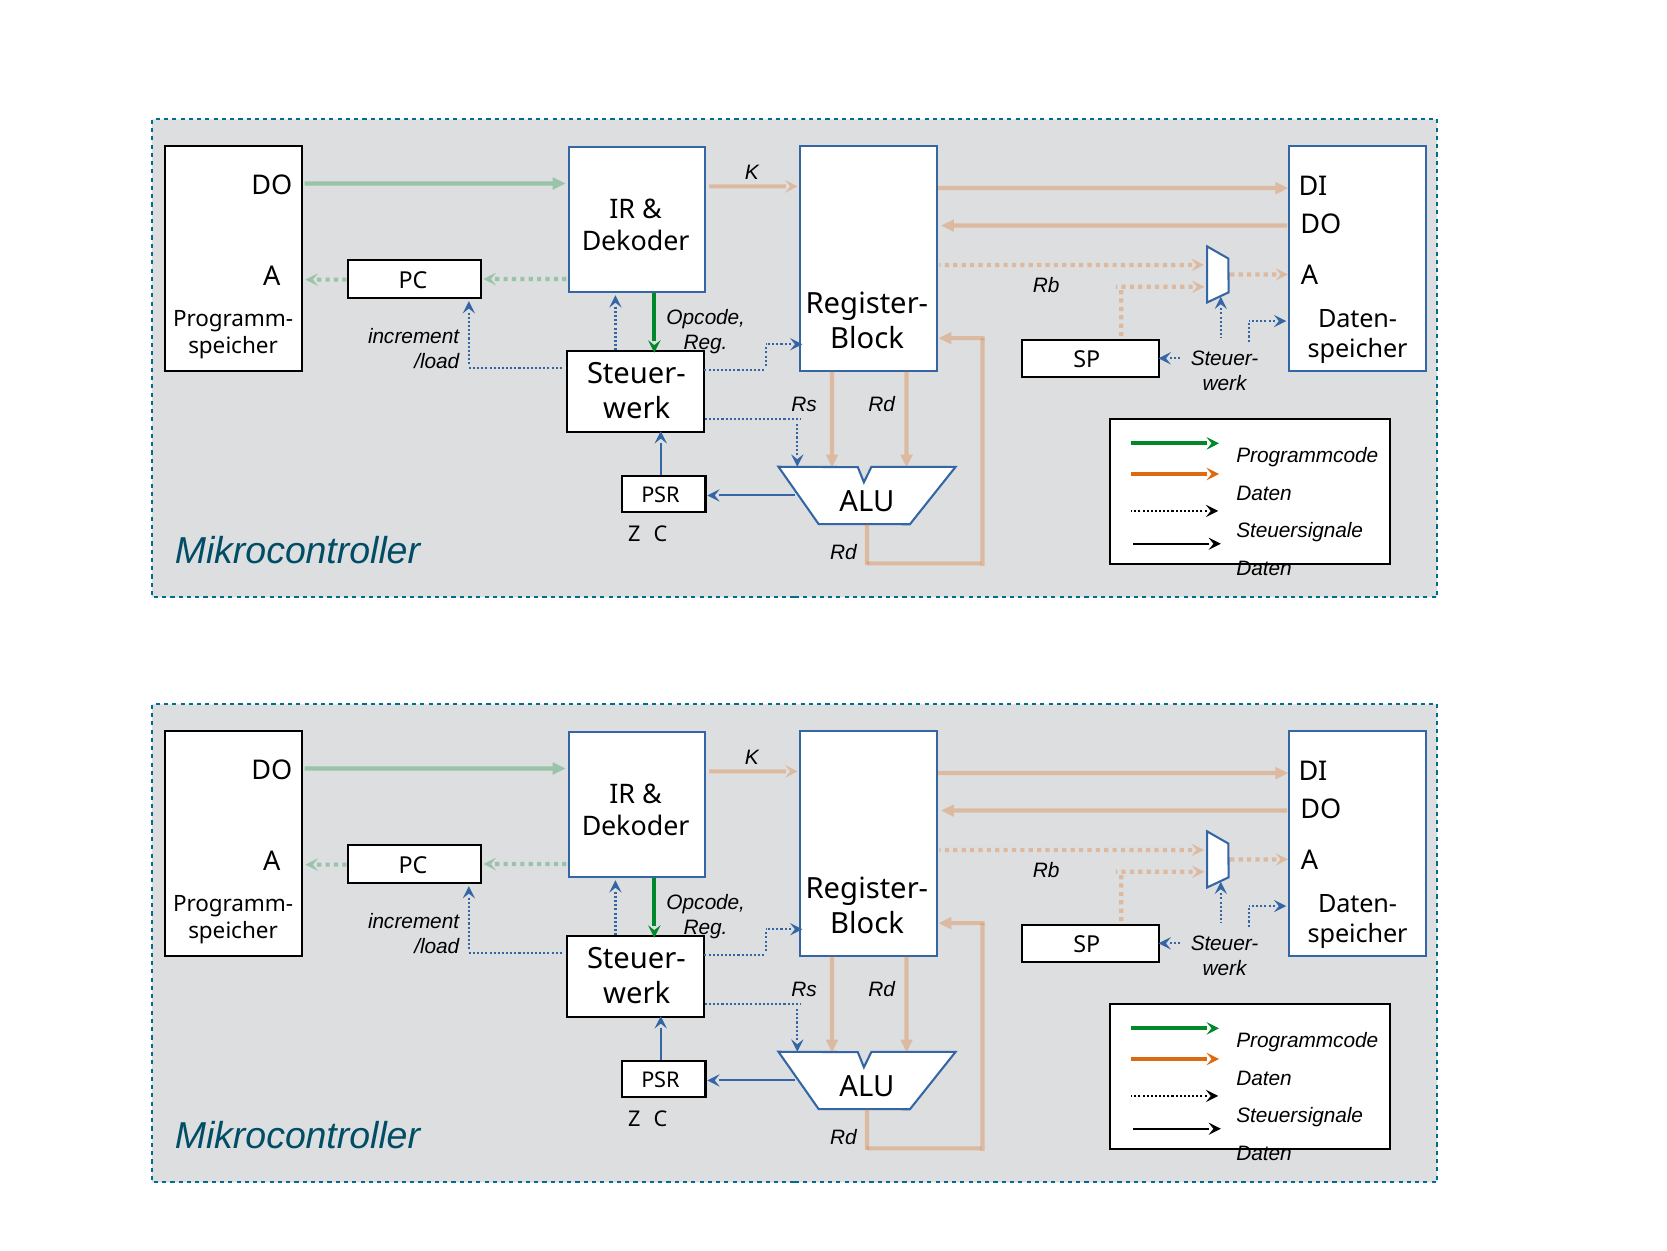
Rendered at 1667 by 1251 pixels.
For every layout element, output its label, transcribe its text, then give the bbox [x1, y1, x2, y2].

text_box Rd [818, 532, 869, 570]
text_box increment /load [347, 316, 466, 379]
text_box DI [1290, 160, 1336, 210]
text_box A [1292, 834, 1327, 884]
text_box [1207, 831, 1229, 888]
text_box Mikrocontroller [139, 501, 456, 597]
text_box K [709, 152, 794, 190]
text_box [825, 371, 839, 468]
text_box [1109, 1003, 1391, 1150]
text_box DI [1290, 745, 1336, 795]
text_box [568, 146, 706, 293]
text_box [163, 145, 303, 372]
text_box [491, 272, 496, 286]
text_box [1275, 268, 1289, 281]
text_box DO [1292, 782, 1350, 832]
text_box [867, 1051, 956, 1076]
text_box Opcode, Reg. [655, 297, 757, 360]
text_box Steuer-werk [1169, 337, 1280, 401]
text_box increment /load [347, 901, 466, 964]
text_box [567, 932, 705, 1018]
text_box [791, 1039, 804, 1052]
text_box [347, 843, 482, 885]
text_box [941, 219, 1288, 232]
text_box [938, 331, 982, 345]
text_box [1214, 296, 1227, 310]
text_box K [709, 737, 794, 775]
text_box IR & Dekoder [566, 770, 705, 848]
text_box [310, 273, 318, 286]
text_box [1191, 258, 1204, 272]
text_box [791, 454, 804, 467]
text_box [938, 916, 982, 930]
text_box Rb [1021, 850, 1071, 889]
text_box [1273, 314, 1287, 328]
text_box Rd [856, 384, 907, 422]
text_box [1021, 922, 1160, 964]
text_box [1289, 730, 1426, 957]
text_box [900, 1007, 913, 1053]
text_box [714, 489, 720, 502]
text_box [1289, 145, 1426, 372]
text_box [900, 422, 913, 468]
text_box ALU [797, 1060, 937, 1109]
text_box [152, 704, 1438, 1183]
text_box [310, 858, 318, 871]
text_box [778, 466, 861, 494]
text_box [567, 347, 705, 433]
text_box [1192, 280, 1205, 294]
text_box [163, 730, 303, 957]
text_box [1214, 881, 1227, 895]
text_box Rd [818, 1117, 869, 1155]
text_box [1207, 246, 1229, 303]
text_box [714, 1074, 720, 1087]
text_box [867, 466, 956, 491]
text_box [310, 762, 566, 775]
text_box [941, 804, 1288, 817]
text_box Daten- speicher [1301, 293, 1414, 371]
text_box Rb [1021, 265, 1071, 304]
text_box Register-Block [797, 267, 937, 371]
text_box [1191, 843, 1204, 857]
text_box [1275, 853, 1289, 866]
text_box Daten- speicher [1301, 878, 1414, 956]
text_box [938, 181, 1289, 195]
text_box [778, 1051, 861, 1079]
text_box [491, 857, 496, 871]
text_box DO [1292, 197, 1350, 247]
text_box Rd [856, 969, 907, 1007]
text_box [1021, 337, 1160, 379]
text_box Register-Block [797, 852, 937, 956]
text_box [1273, 899, 1287, 913]
text_box Rs [779, 384, 829, 422]
text_box [1192, 865, 1205, 879]
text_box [615, 1059, 706, 1138]
text_box ALU [797, 475, 937, 524]
text_box [789, 338, 803, 351]
text_box IR & Dekoder [566, 185, 705, 263]
text_box A [1292, 249, 1327, 299]
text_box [347, 258, 482, 300]
text_box [800, 731, 938, 957]
text_box Steuer-werk [1169, 922, 1280, 986]
text_box [310, 177, 566, 190]
text_box [609, 880, 622, 893]
text_box Opcode, Reg. [655, 882, 757, 945]
text_box [568, 731, 706, 878]
text_box [462, 890, 476, 899]
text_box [1109, 418, 1391, 565]
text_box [615, 474, 706, 553]
text_box [609, 295, 622, 308]
text_box [800, 146, 938, 372]
text_box Mikrocontroller [139, 1086, 456, 1182]
text_box [938, 766, 1289, 780]
text_box [789, 923, 803, 936]
text_box [654, 438, 667, 444]
text_box [825, 956, 839, 1053]
text_box [152, 119, 1438, 598]
text_box [462, 307, 476, 314]
text_box [654, 1022, 667, 1029]
text_box Rs [779, 969, 829, 1007]
